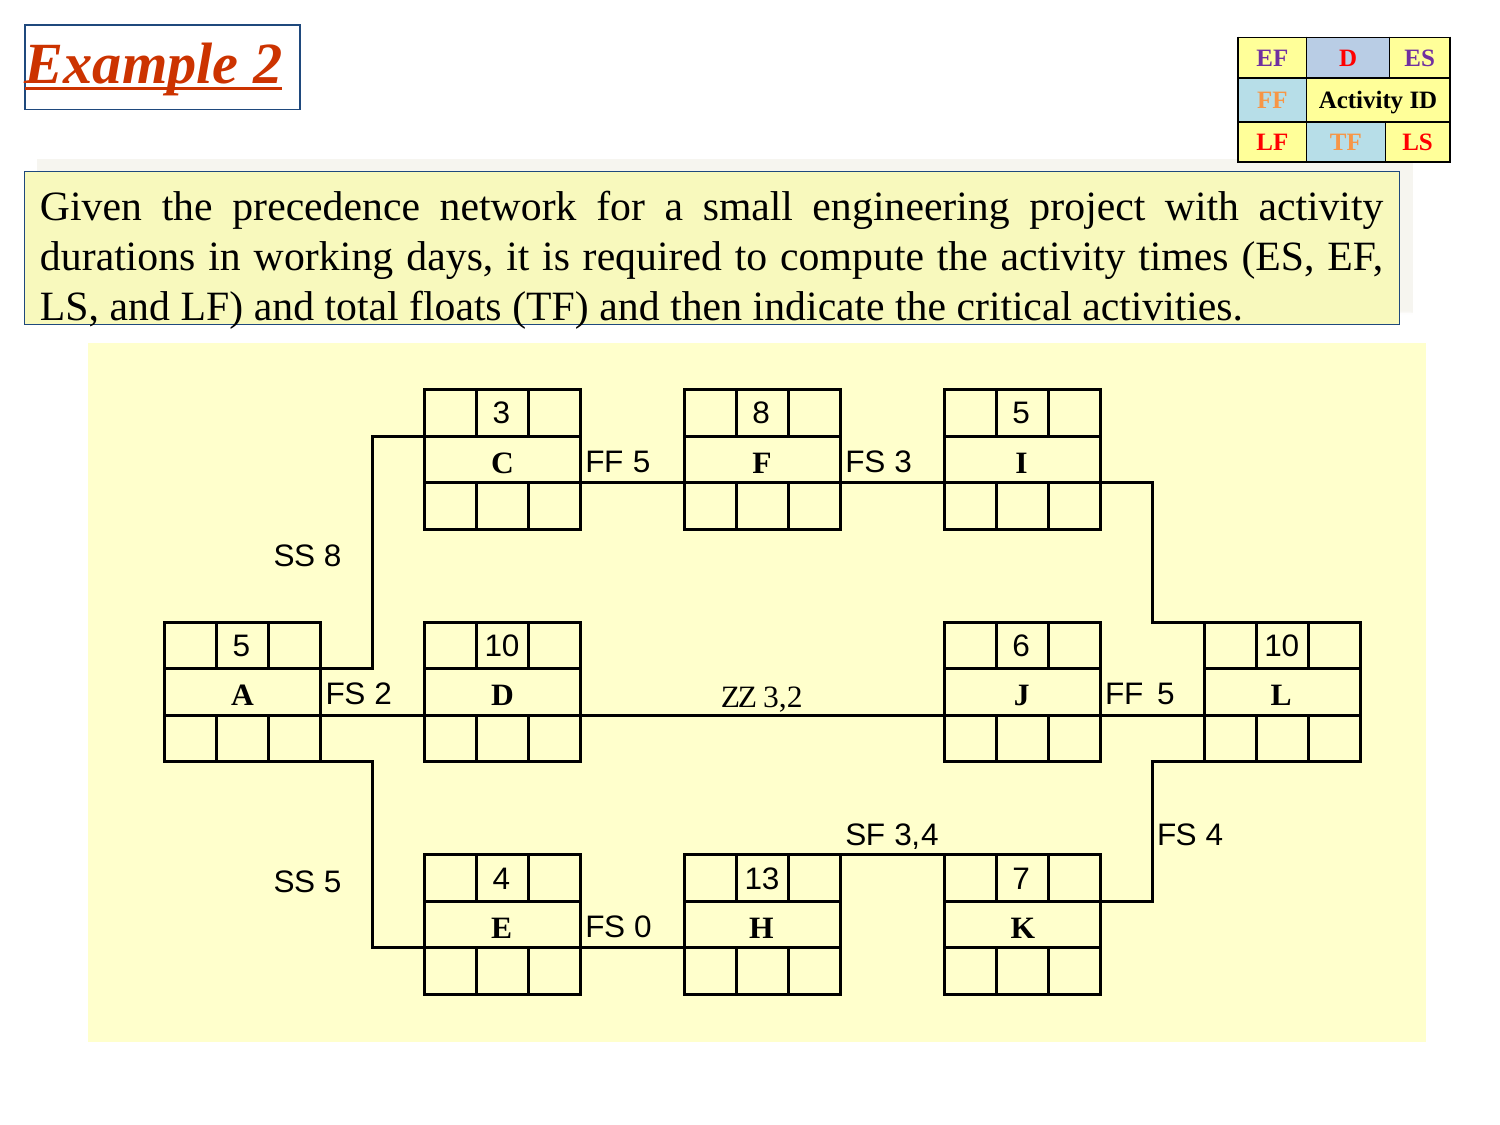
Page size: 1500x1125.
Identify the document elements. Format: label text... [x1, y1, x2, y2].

table_cell LS [1386, 123, 1449, 161]
table_cell FF [1239, 79, 1306, 121]
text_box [87, 342, 1427, 1043]
list Given the precedence network for a small engineering project with activity durations in working days, it is required to compute the activity times (ES, EF, LS, and LF) and total floats (TF) and then indicate the critical activities. [24, 171, 1400, 325]
table_cell TF [1307, 123, 1385, 161]
table_header EF [1239, 38, 1306, 77]
table_cell Activity ID [1307, 79, 1449, 121]
table_header ES [1390, 38, 1449, 77]
text_box Example 2 [24, 24, 300, 110]
table_cell LF [1239, 123, 1306, 161]
table_header D [1307, 38, 1389, 77]
